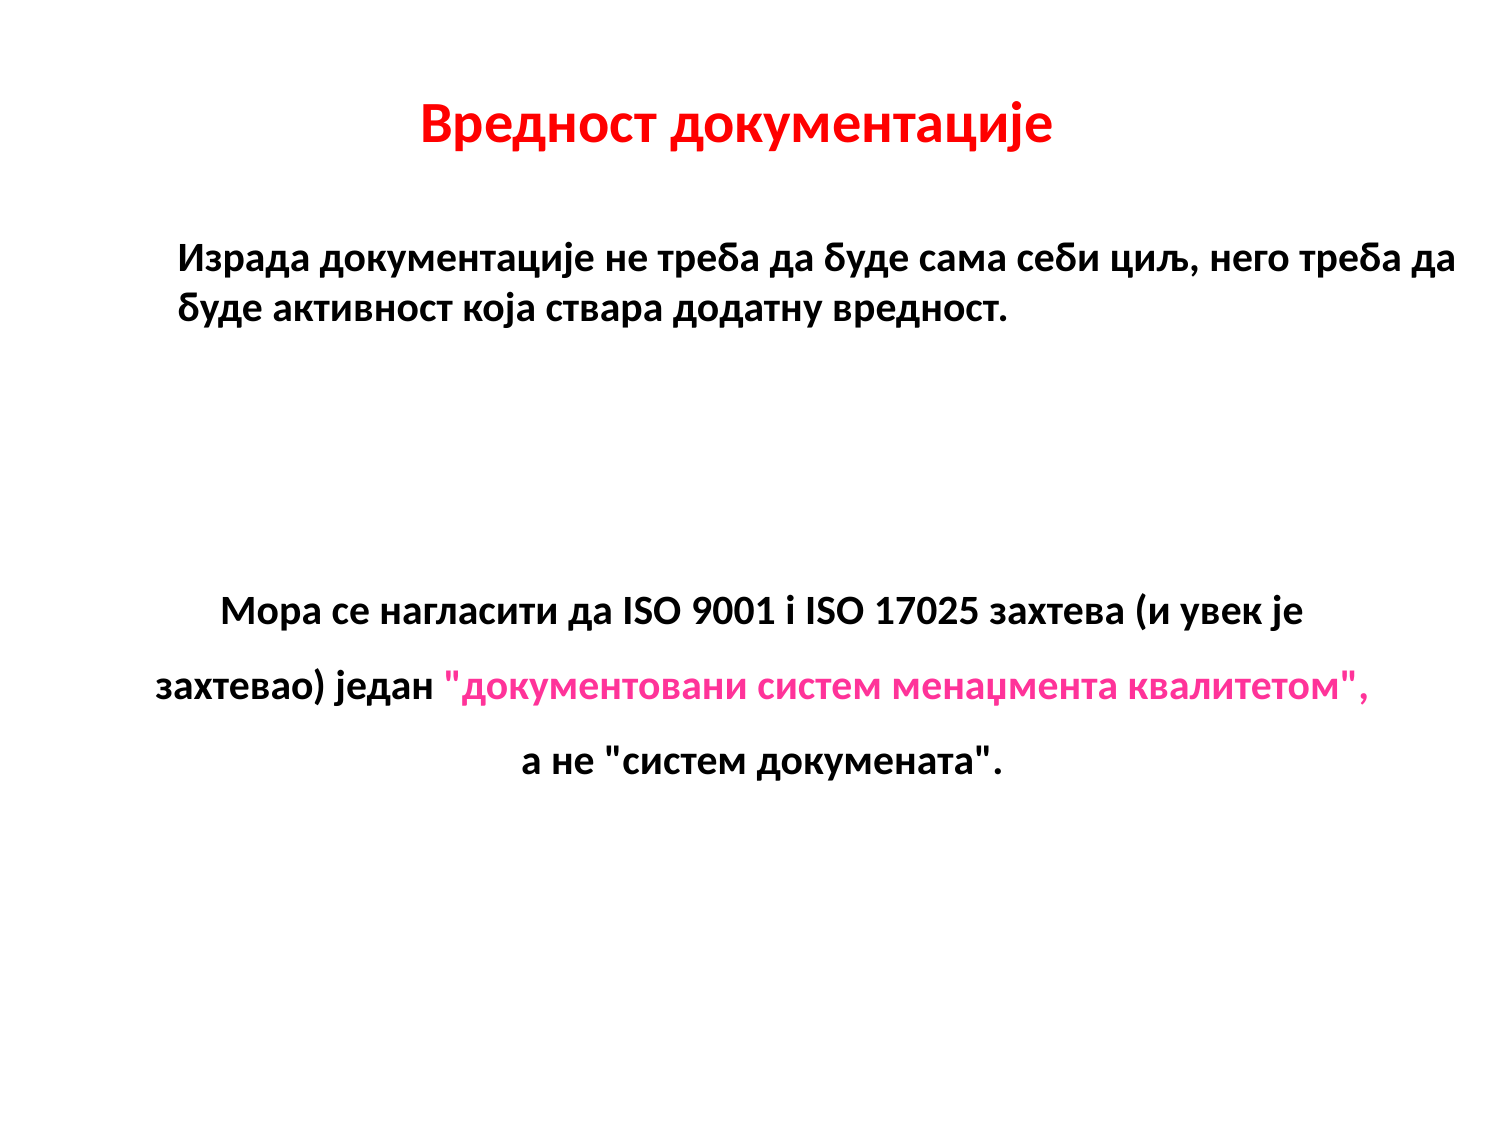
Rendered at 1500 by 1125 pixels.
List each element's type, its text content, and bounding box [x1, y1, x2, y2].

text_box Вредност документације [405, 76, 1077, 162]
text_box Израда документације не треба да буде сама себи циљ, него треба да буде активност која ствара додатну вредност. [162, 222, 1488, 338]
text_box Мора се нагласити да ISO 9001 i ISO 17025 захтева (и увек је захтевао) један "документовани систем менаџмента квалитетом", а не "систем докумената". [137, 549, 1388, 790]
